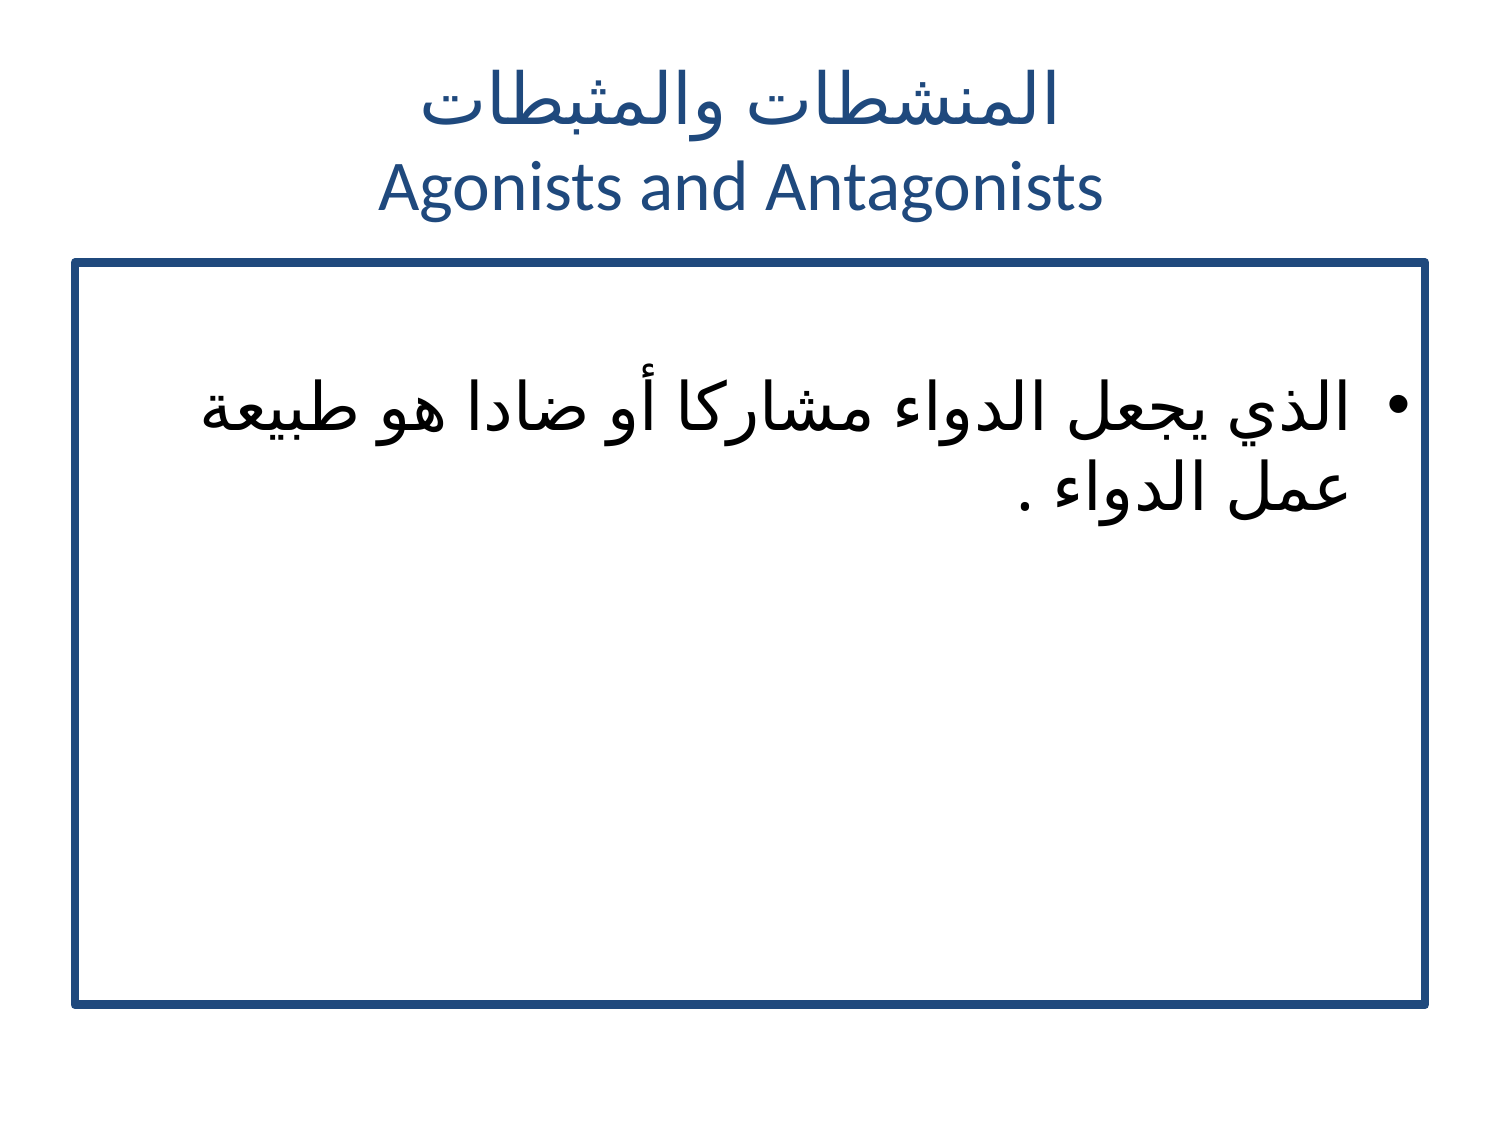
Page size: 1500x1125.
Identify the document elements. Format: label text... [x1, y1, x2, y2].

title المنشطات والمثبطات Agonists and Antagonists [75, 45, 1425, 233]
list الذي يجعل الدواء مشاركا أو ضادا هو طبيعة عمل الدواء . [75, 262, 1425, 1005]
